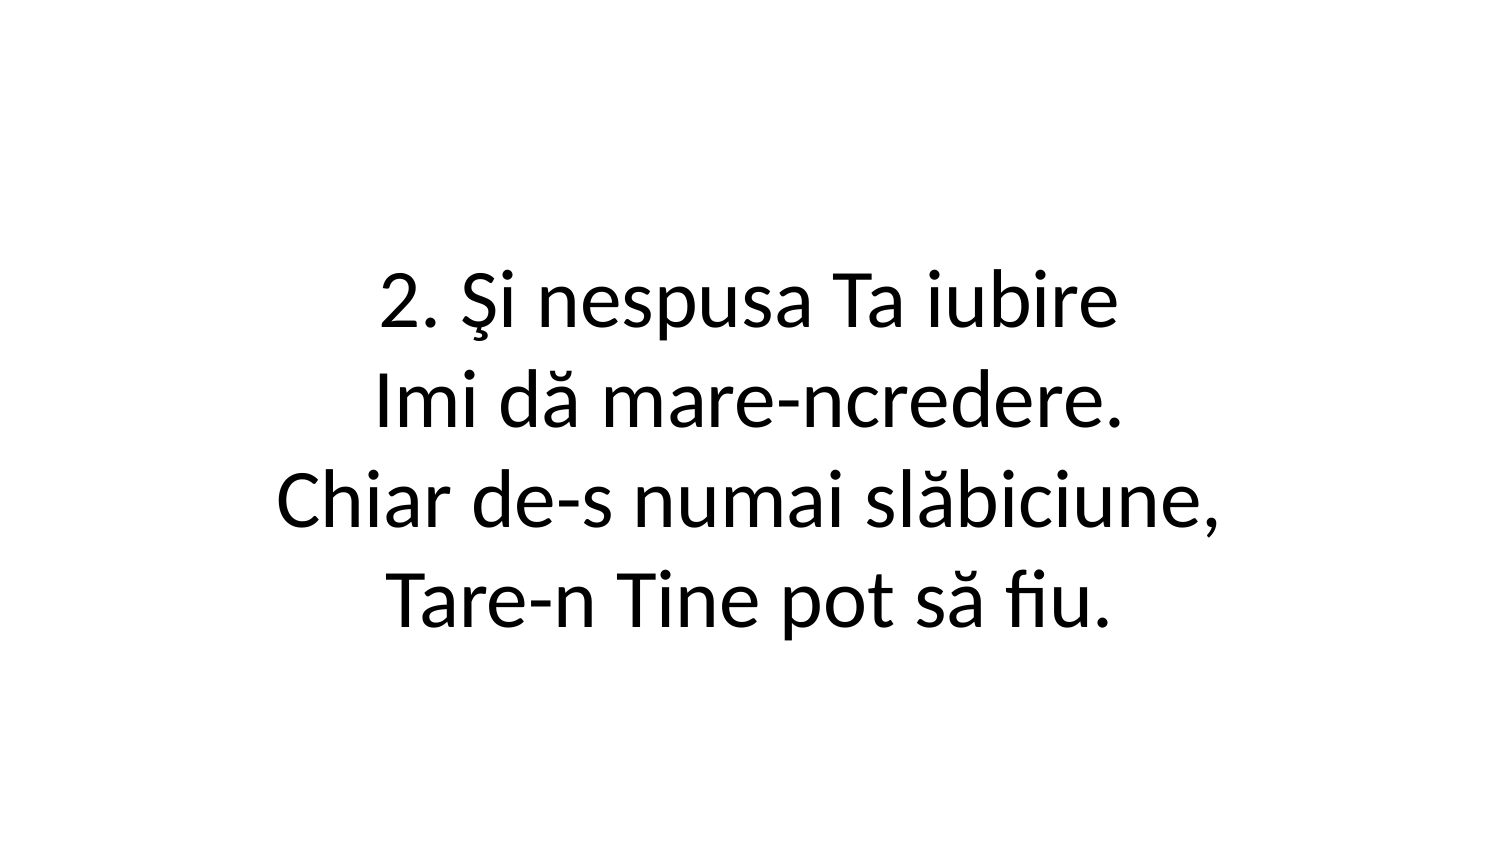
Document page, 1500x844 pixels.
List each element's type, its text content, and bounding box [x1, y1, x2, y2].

text_box 2. Şi nespusa Ta iubire Imi dă mare-ncredere. Chiar de-s numai slăbiciune, Tare-n Tine pot să fiu. [261, 192, 1239, 652]
